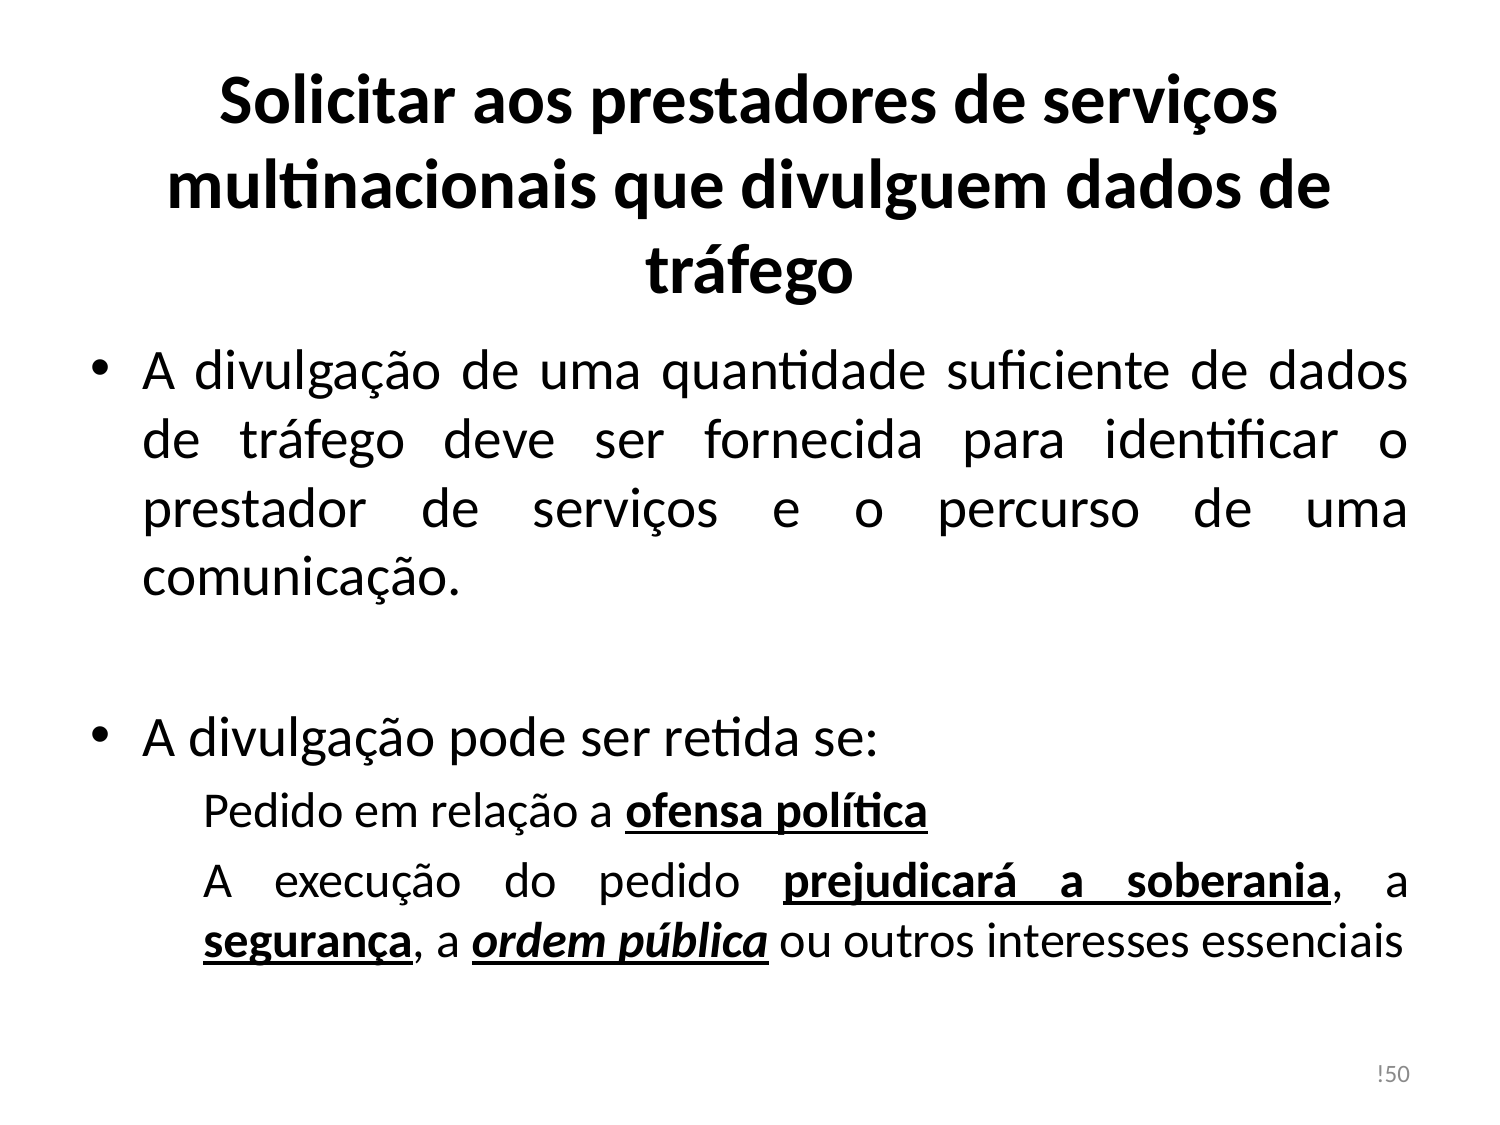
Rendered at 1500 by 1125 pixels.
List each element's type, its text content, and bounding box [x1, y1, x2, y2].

slide_number !50 [1074, 1042, 1425, 1103]
title Solicitar aos prestadores de serviços multinacionais que divulguem dados de tráfego [56, 45, 1444, 233]
list A divulgação de uma quantidade suficiente de dados de tráfego deve ser fornecida para identificar o prestador de serviços e o percurso de uma comunicação. A divulgação pode ser retida se: Pedido em relação a ofensa política A execução do pedido prejudicará a soberania, a segurança, a ordem pública ou outros interesses essenciais [75, 324, 1425, 1005]
